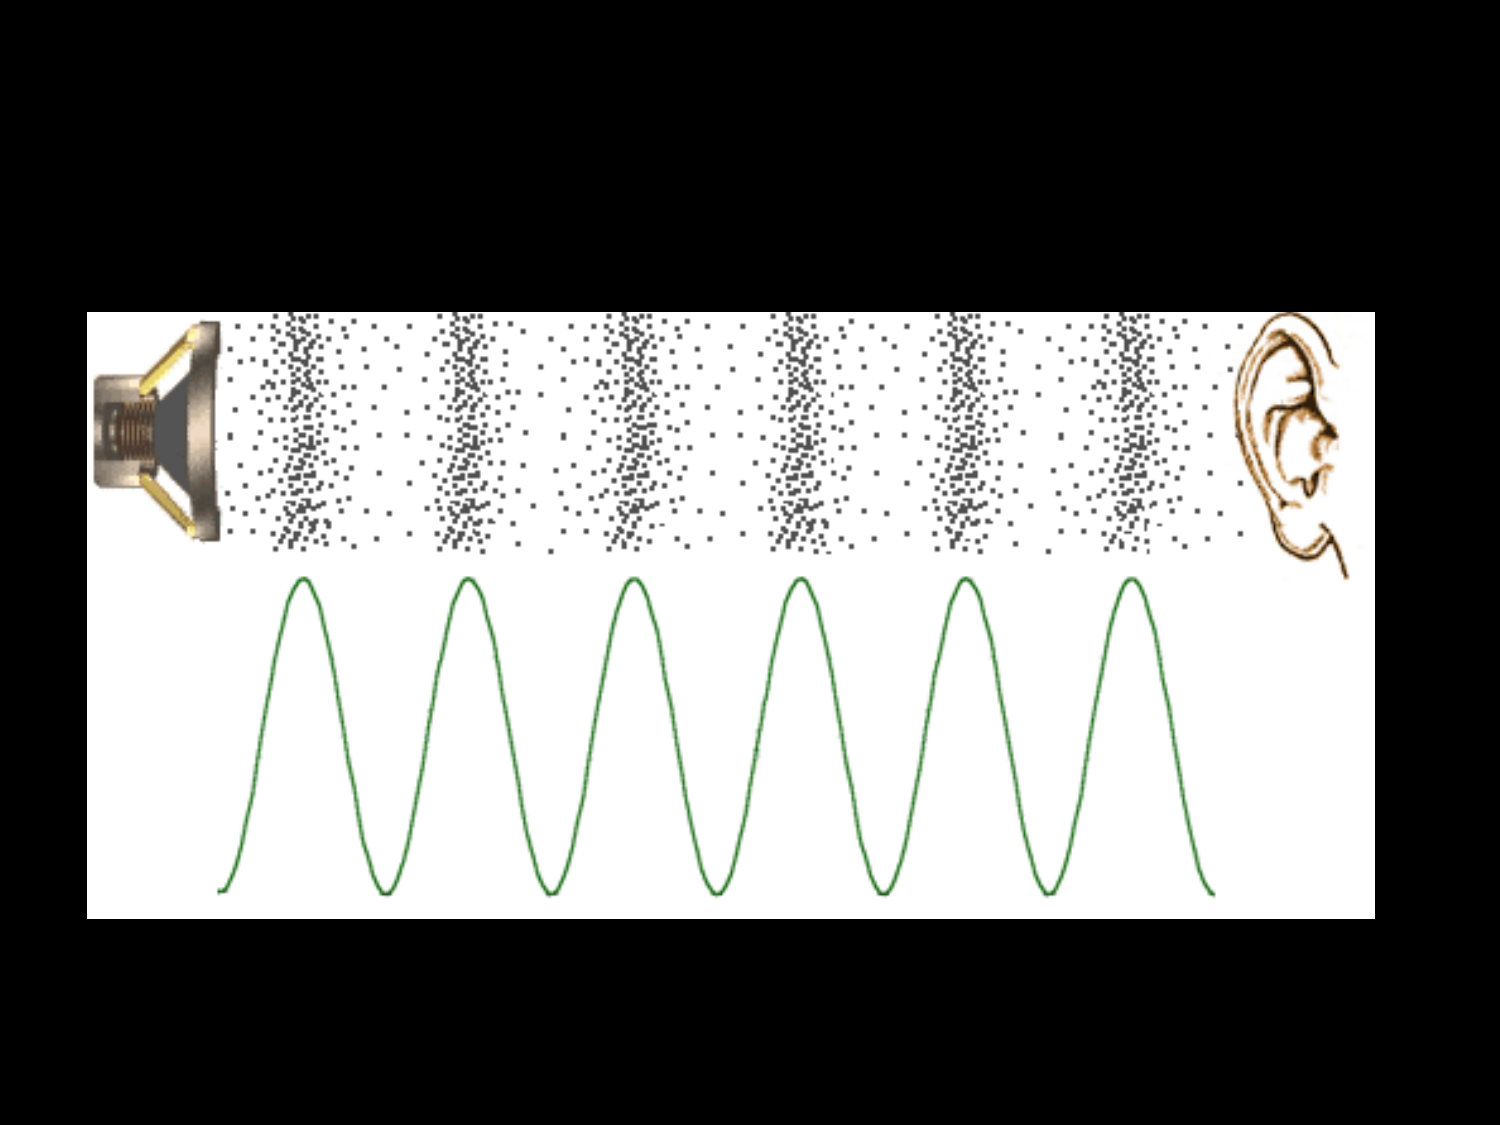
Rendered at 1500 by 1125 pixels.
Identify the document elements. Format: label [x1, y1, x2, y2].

picture [87, 312, 1376, 919]
